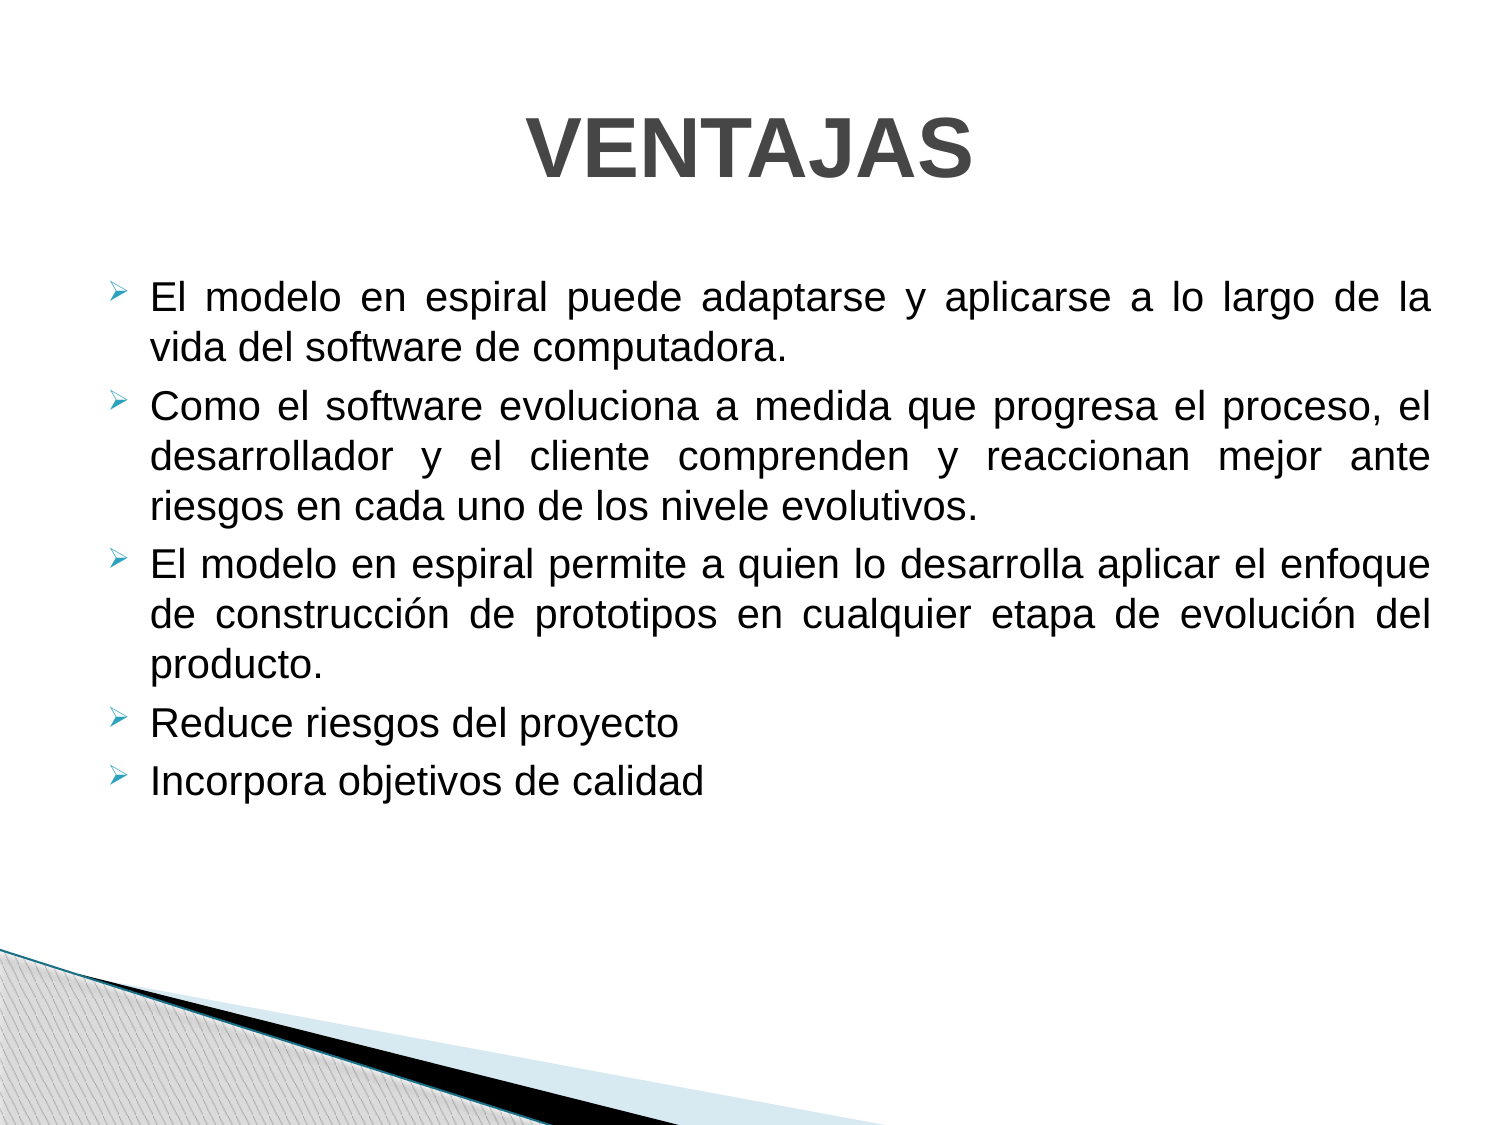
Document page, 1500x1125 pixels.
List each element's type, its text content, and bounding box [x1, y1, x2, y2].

title VENTAJAS [75, 54, 1425, 232]
list El modelo en espiral puede adaptarse y aplicarse a lo largo de la vida del software de computadora. Como el software evoluciona a medida que progresa el proceso, el desarrollador y el cliente comprenden y reaccionan mejor ante riesgos en cada uno de los nivele evolutivos. El modelo en espiral permite a quien lo desarrolla aplicar el enfoque de construcción de prototipos en cualquier etapa de evolución del producto. Reduce riesgos del proyecto Incorpora objetivos de calidad [75, 262, 1447, 1005]
